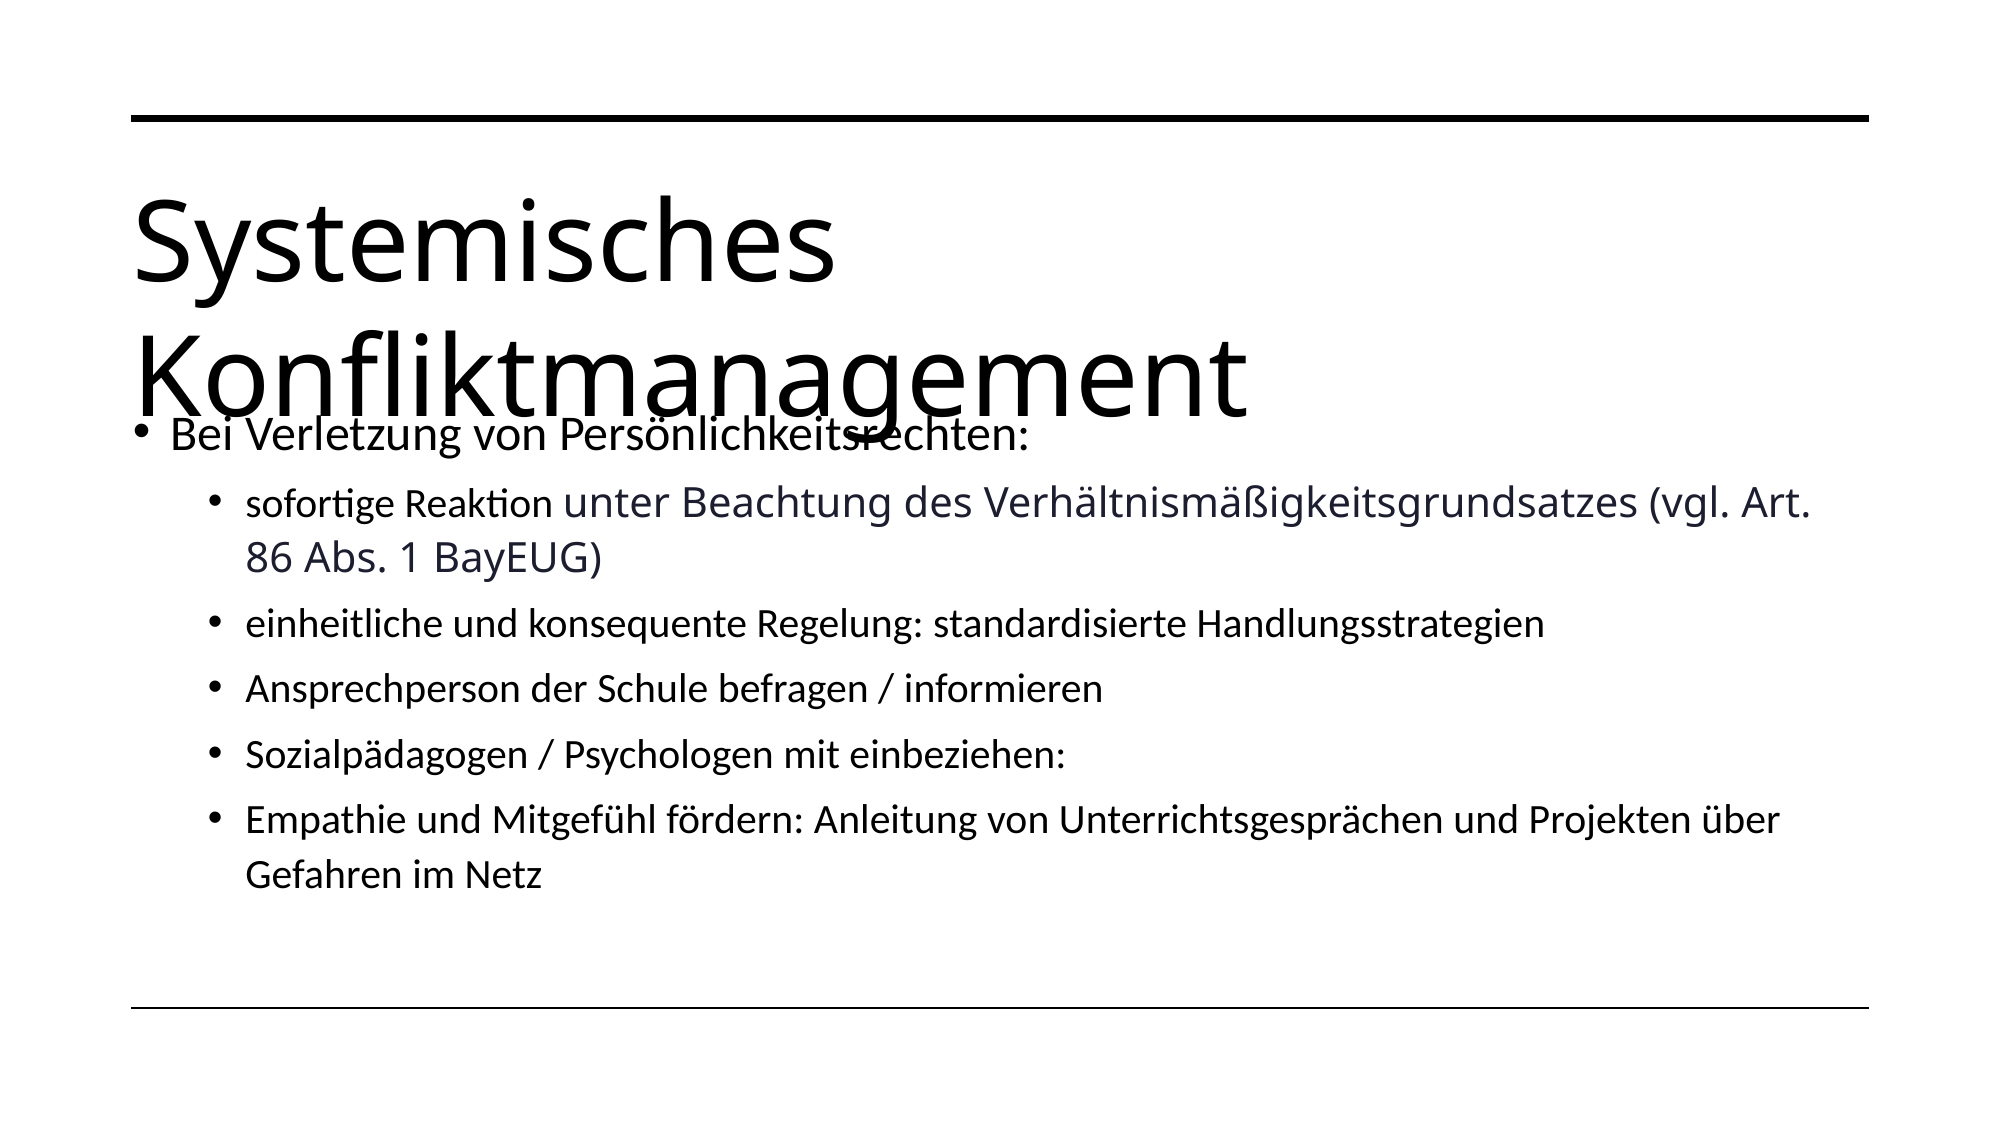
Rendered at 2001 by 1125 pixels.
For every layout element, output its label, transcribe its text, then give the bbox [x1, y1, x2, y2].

list Bei Verletzung von Persönlichkeitsrechten: sofortige Reaktion unter Beachtung des Verhältnismäßigkeitsgrundsatzes (vgl. Art. 86 Abs. 1 BayEUG) einheitliche und konsequente Regelung: standardisierte Handlungsstrategien Ansprechperson der Schule befragen / informieren Sozialpädagogen / Psychologen mit einbeziehen: Empathie und Mitgefühl fördern: Anleitung von Unterrichtsgesprächen und Projekten über Gefahren im Netz [114, 376, 1869, 973]
title Systemisches Konfliktmanagement [114, 151, 1869, 376]
